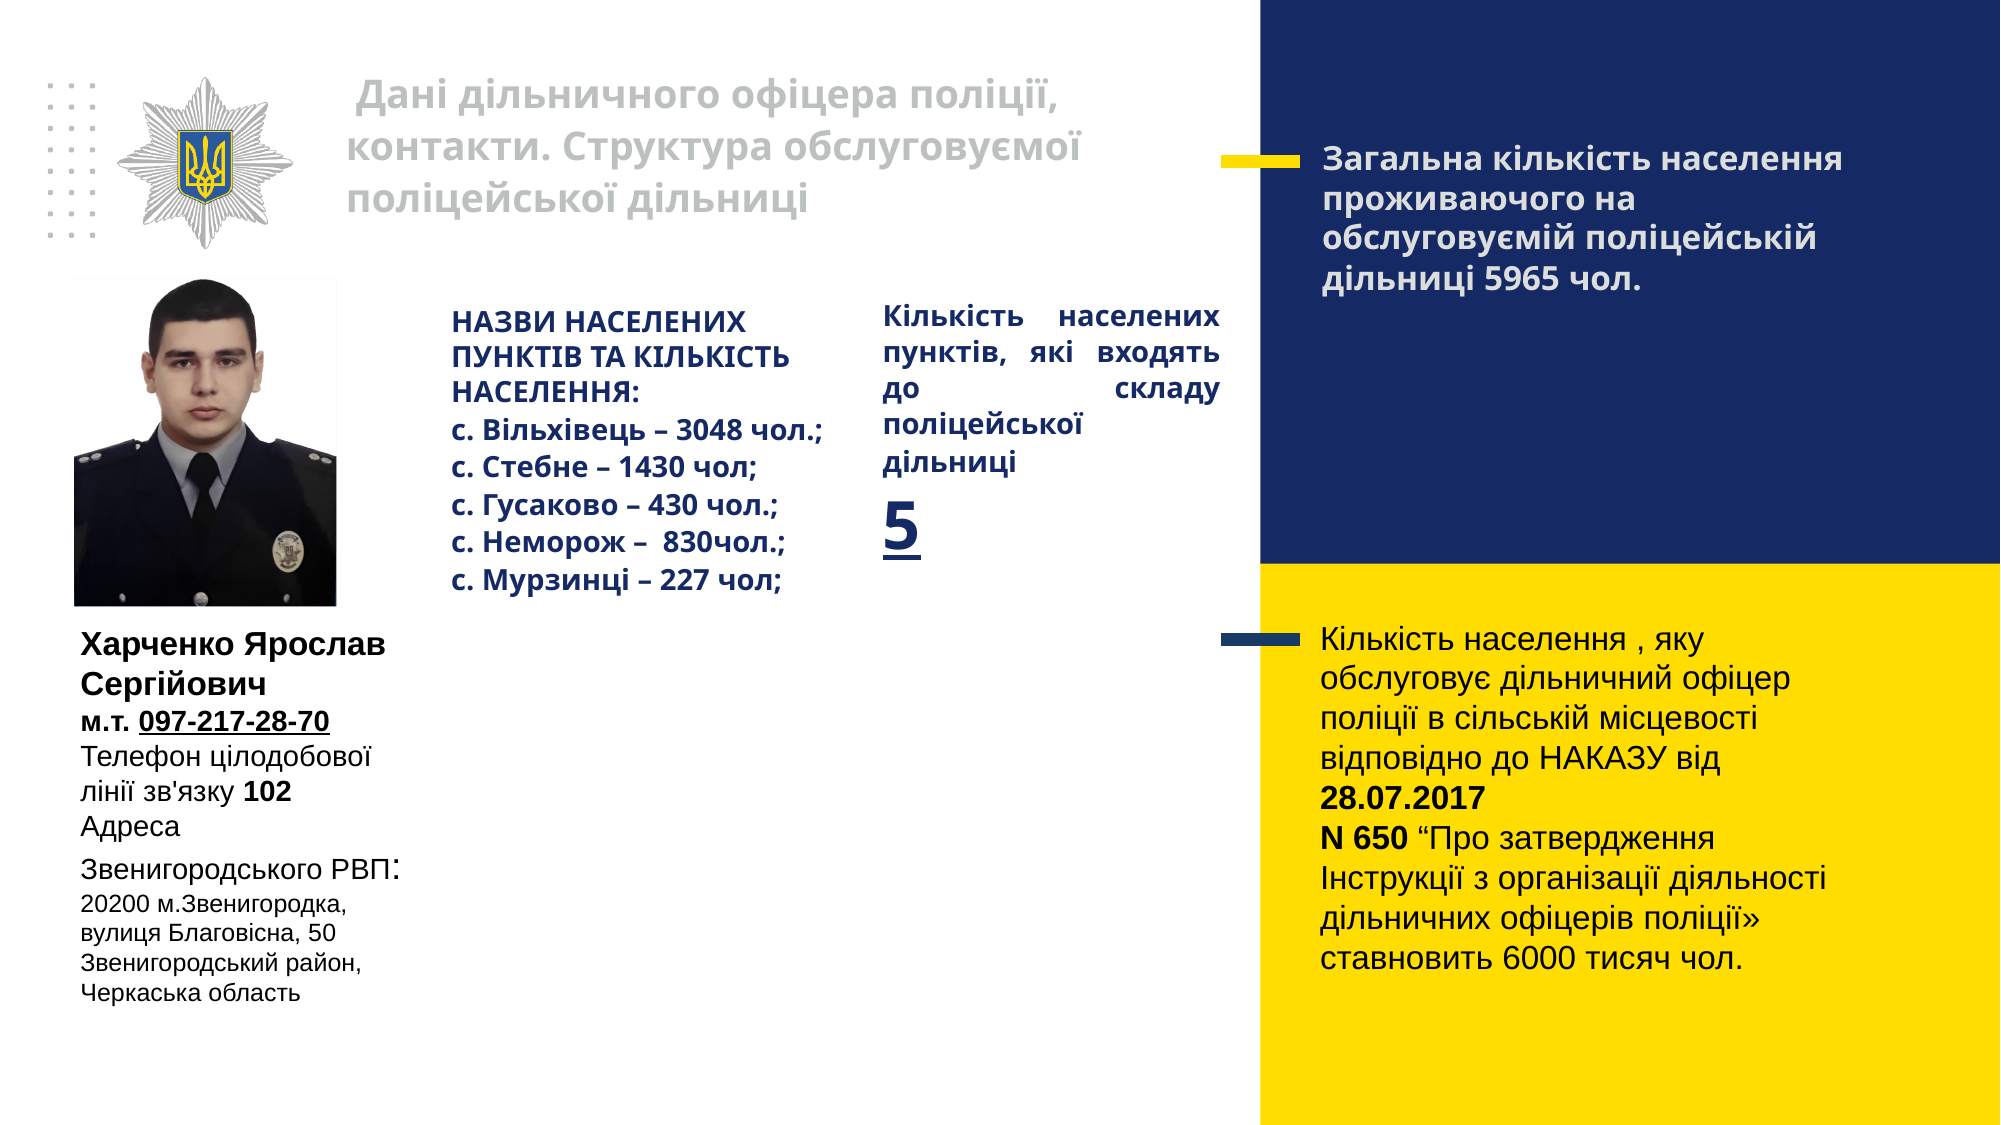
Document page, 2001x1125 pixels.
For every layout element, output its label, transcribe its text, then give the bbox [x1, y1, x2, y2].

text_box [68, 104, 75, 110]
text_box [68, 168, 75, 174]
picture [74, 275, 337, 608]
text_box [89, 232, 96, 238]
text_box [89, 168, 96, 174]
text_box [68, 125, 75, 132]
text_box [68, 190, 75, 196]
text_box [89, 83, 96, 89]
text_box Кількість населення , яку обслуговує дільничний офіцер поліції в сільській місцевості відповідно до НАКАЗУ від 28.07.2017 N 650 “Про затвердження Інструкції з організації діяльності дільничних офіцерів поліції» ставновить 6000 тисяч чол. [1320, 614, 1867, 1088]
text_box НАЗВИ НАСЕЛЕНИХ ПУНКТІВ ТА КІЛЬКІСТЬ НАСЕЛЕННЯ: с. Вільхівець – 3048 чол.; с. Стебне – 1430 чол; с. Гусаково – 430 чол.; с. Неморож – 830чол.; с. Мурзинці – 227 чол; [337, 275, 861, 722]
text_box [1260, 564, 2000, 1125]
text_box [68, 232, 75, 238]
text_box [1260, 0, 2000, 564]
text_box [89, 125, 96, 132]
text_box [89, 190, 96, 196]
text_box Харченко Ярослав Сергійович м.т. 097-217-28-70 Телефон цілодобової лінії зв'язку 102 Адреса Звенигородського РВП: 20200 м.Звенигородка, вулиця Благовісна, 50 Звенигородський район, Черкаська область [65, 614, 441, 1045]
picture [117, 77, 294, 254]
text_box Кількість населених пунктів, які входять до складу поліцейської дільниці 5 [880, 262, 1221, 626]
text_box [68, 211, 75, 217]
text_box Дані дільничного офіцера поліції, контакти. Структура обслуговуємої поліцейської дільниці [343, 58, 1247, 221]
text_box [47, 125, 53, 132]
text_box [68, 83, 75, 89]
text_box [68, 147, 75, 153]
text_box Загальна кількість населення проживаючого на обслуговуємій поліцейській дільниці 5965 чол. [1314, 134, 1861, 329]
text_box [89, 147, 96, 153]
text_box [89, 211, 96, 217]
text_box [89, 104, 96, 110]
